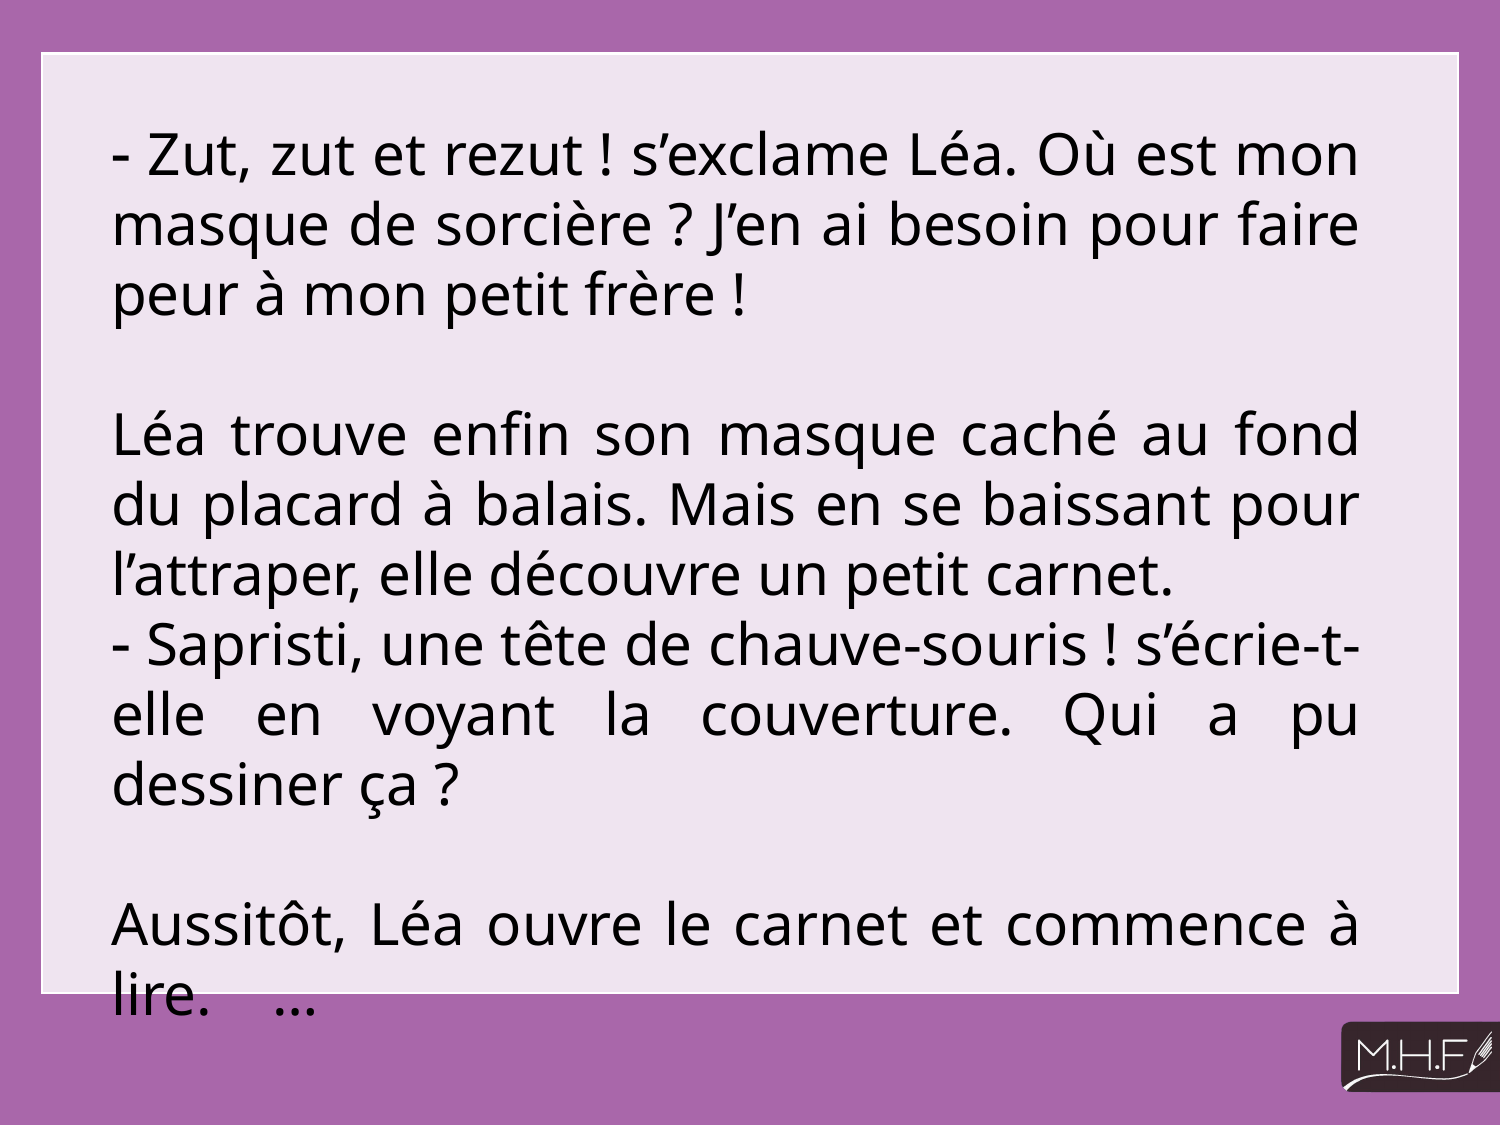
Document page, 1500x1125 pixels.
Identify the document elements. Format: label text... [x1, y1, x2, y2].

text_box  Zut, zut et rezut ! s’exclame Léa. Où est mon masque de sorcière ? J’en ai besoin pour faire peur à mon petit frère ! Léa trouve enfin son masque caché au fond du placard à balais. Mais en se baissant pour l’attraper, elle découvre un petit carnet.  Sapristi, une tête de chauve-souris ! s’écrie-t-elle en voyant la couverture. Qui a pu dessiner ça ? Aussitôt, Léa ouvre le carnet et commence à lire. … [96, 109, 1376, 1035]
picture [1331, 1010, 1500, 1100]
